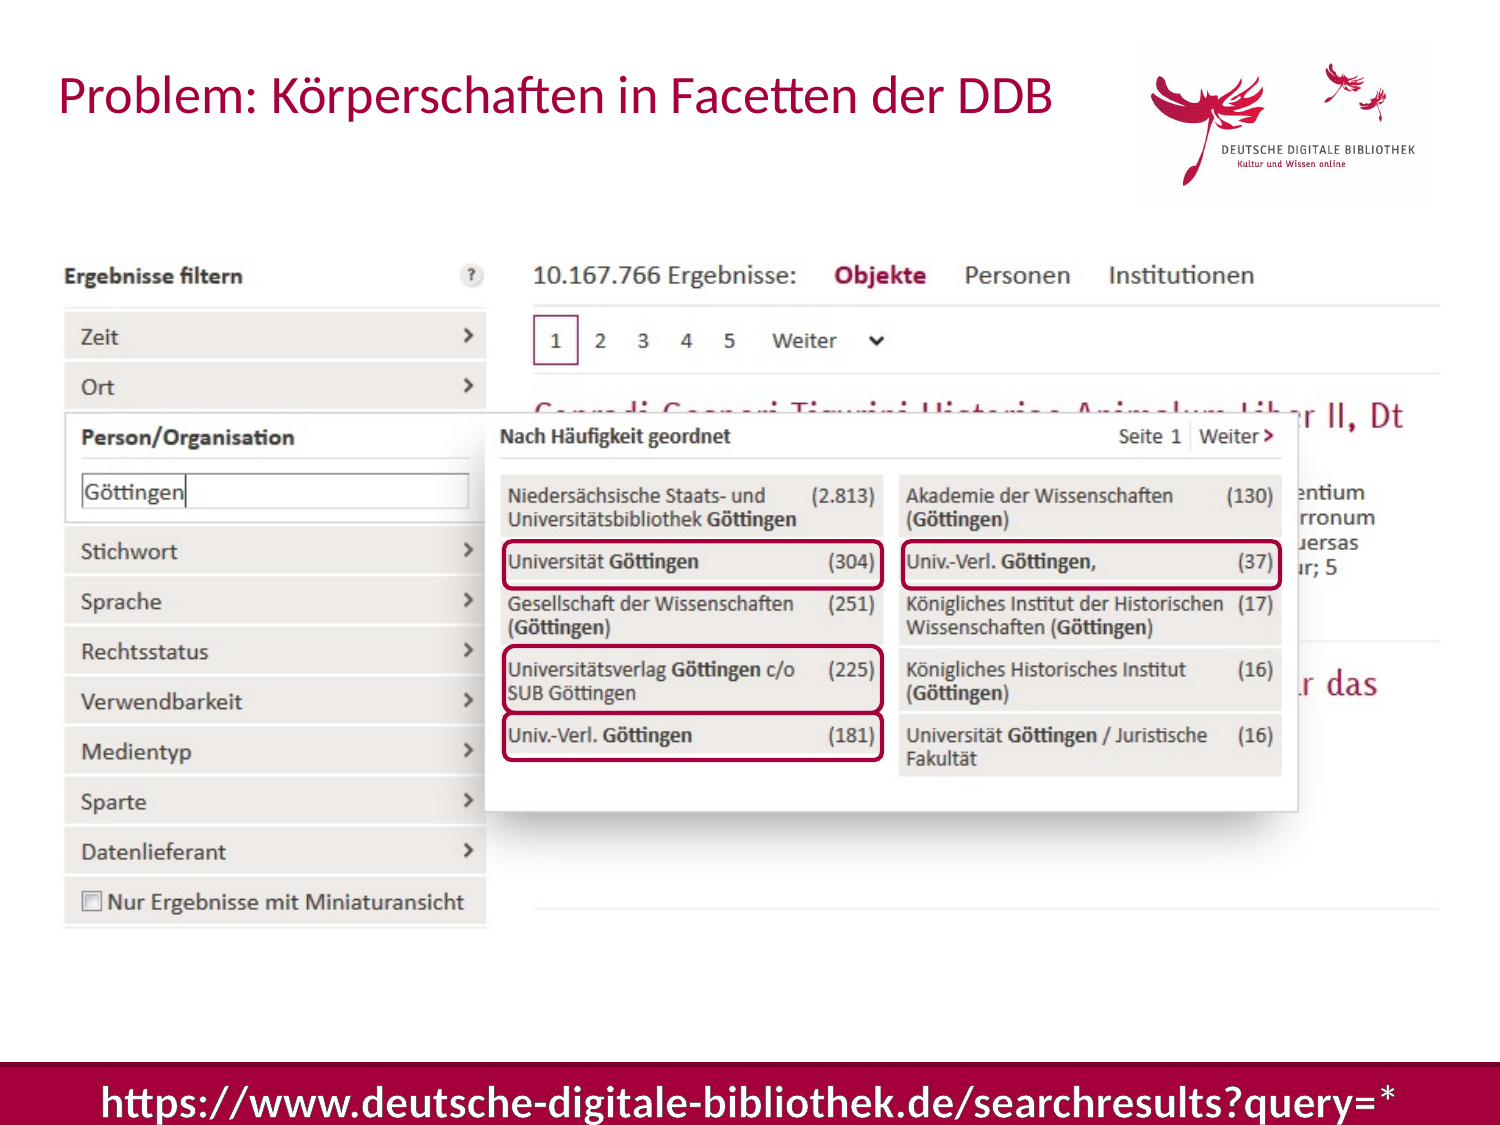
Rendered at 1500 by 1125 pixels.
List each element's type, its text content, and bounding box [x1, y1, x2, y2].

text_box https://www.deutsche-digitale-bibliothek.de/searchresults?query=* [0, 1064, 1500, 1125]
list Problem: Körperschaften in Facetten der DDB [59, 59, 1090, 129]
picture [56, 237, 1444, 935]
picture [1134, 38, 1433, 211]
